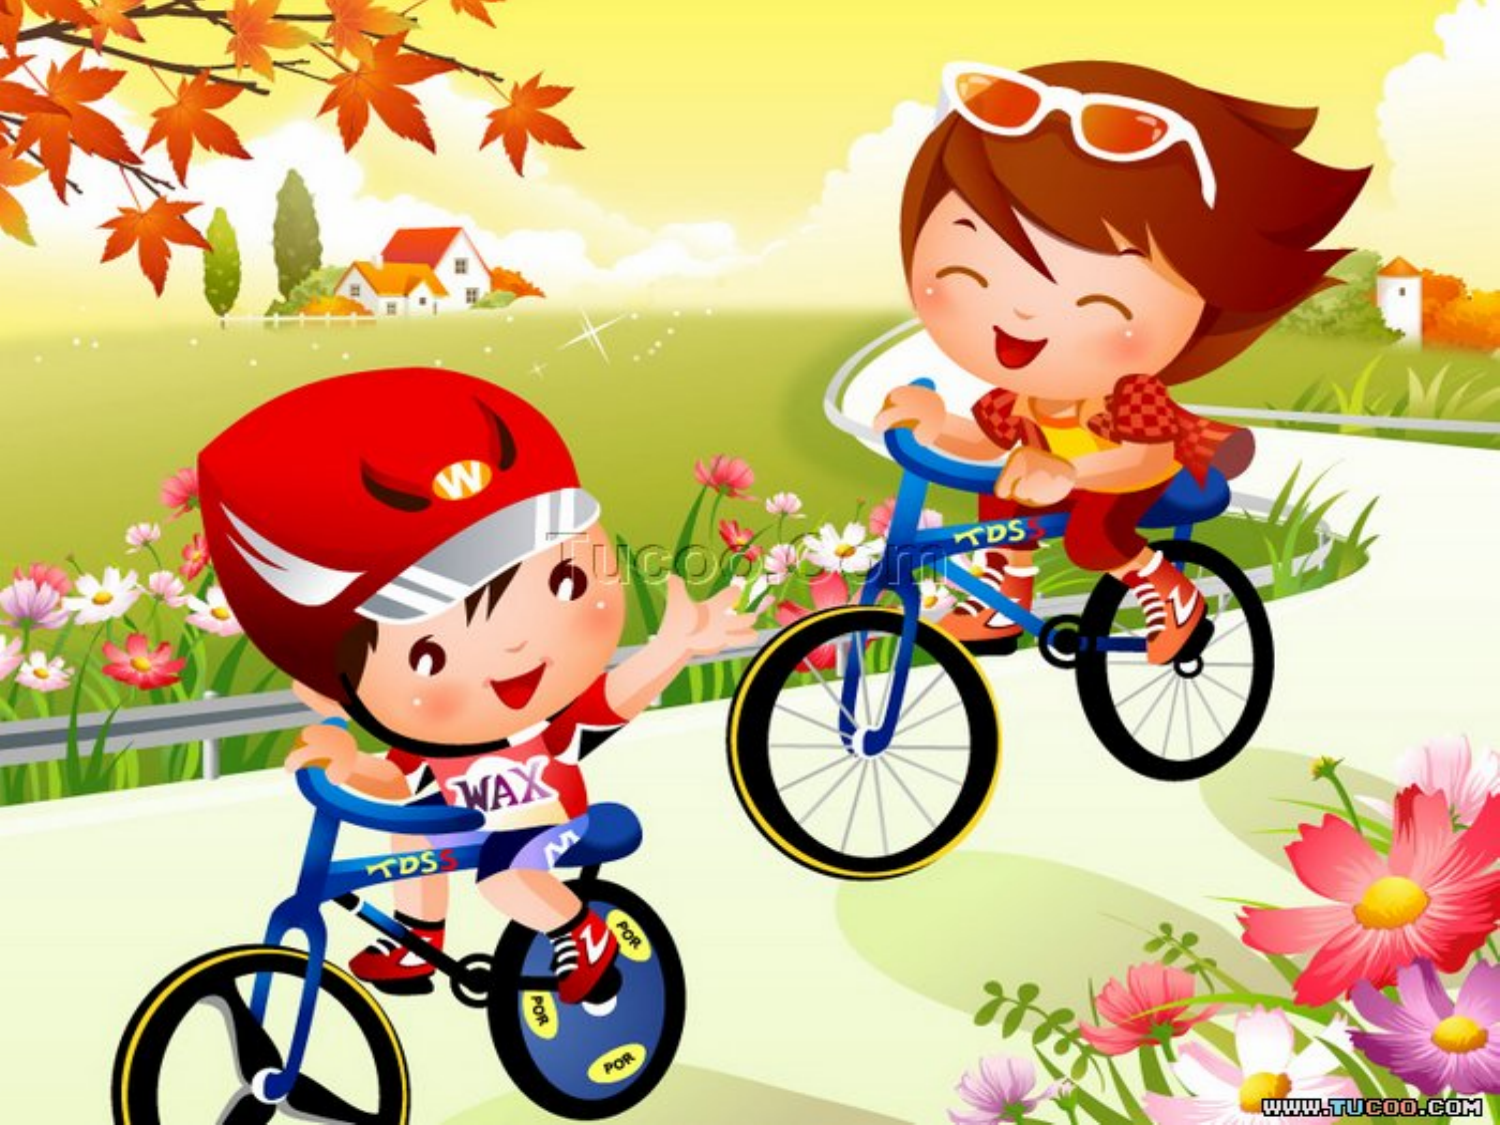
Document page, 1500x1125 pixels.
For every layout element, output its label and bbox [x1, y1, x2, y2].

list [0, 0, 1500, 1125]
